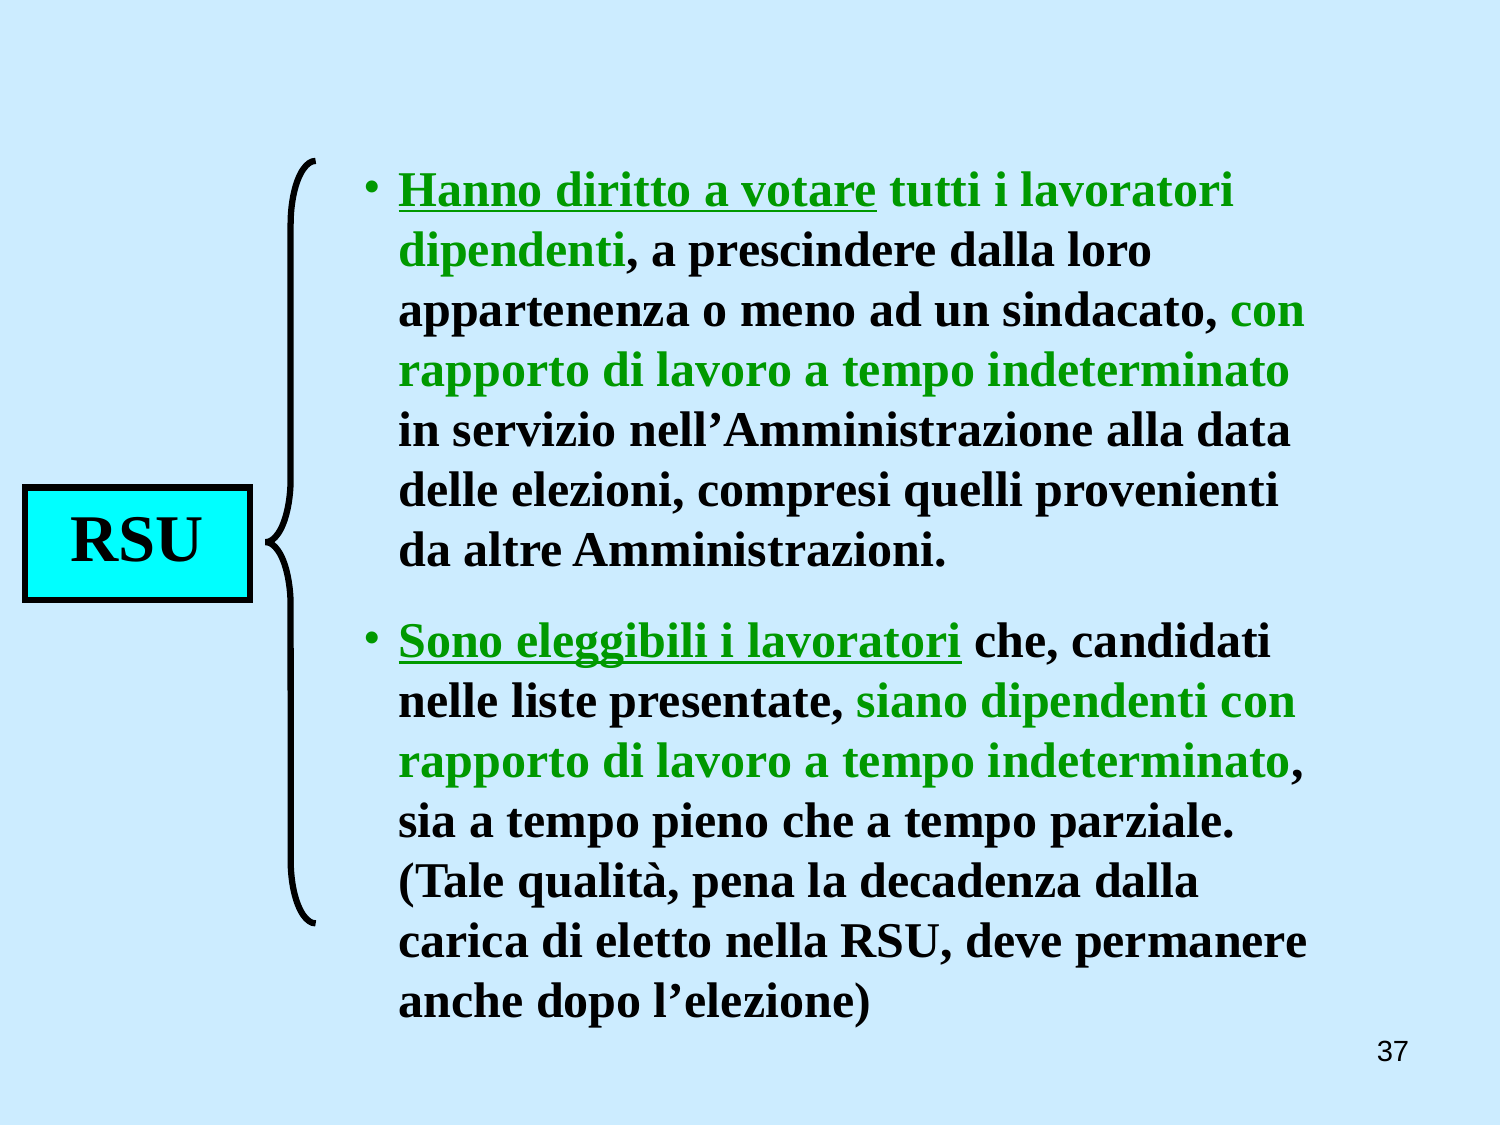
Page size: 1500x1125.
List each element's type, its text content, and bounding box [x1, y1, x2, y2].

text_box [265, 160, 316, 924]
slide_number 37 [1074, 1024, 1425, 1103]
text_box Hanno diritto a votare tutti i lavoratori dipendenti, a prescindere dalla loro appartenenza o meno ad un sindacato, con rapporto di lavoro a tempo indeterminato in servizio nell’Amministrazione alla data delle elezioni, compresi quelli provenienti da altre Amministrazioni. Sono eleggibili i lavoratori che, candidati nelle liste presentate, siano dipendenti con rapporto di lavoro a tempo indeterminato, sia a tempo pieno che a tempo parziale. (Tale qualità, pena la decadenza dalla carica di eletto nella RSU, deve permanere anche dopo l’elezione)‏ [348, 148, 1351, 1036]
text_box RSU [24, 487, 250, 600]
